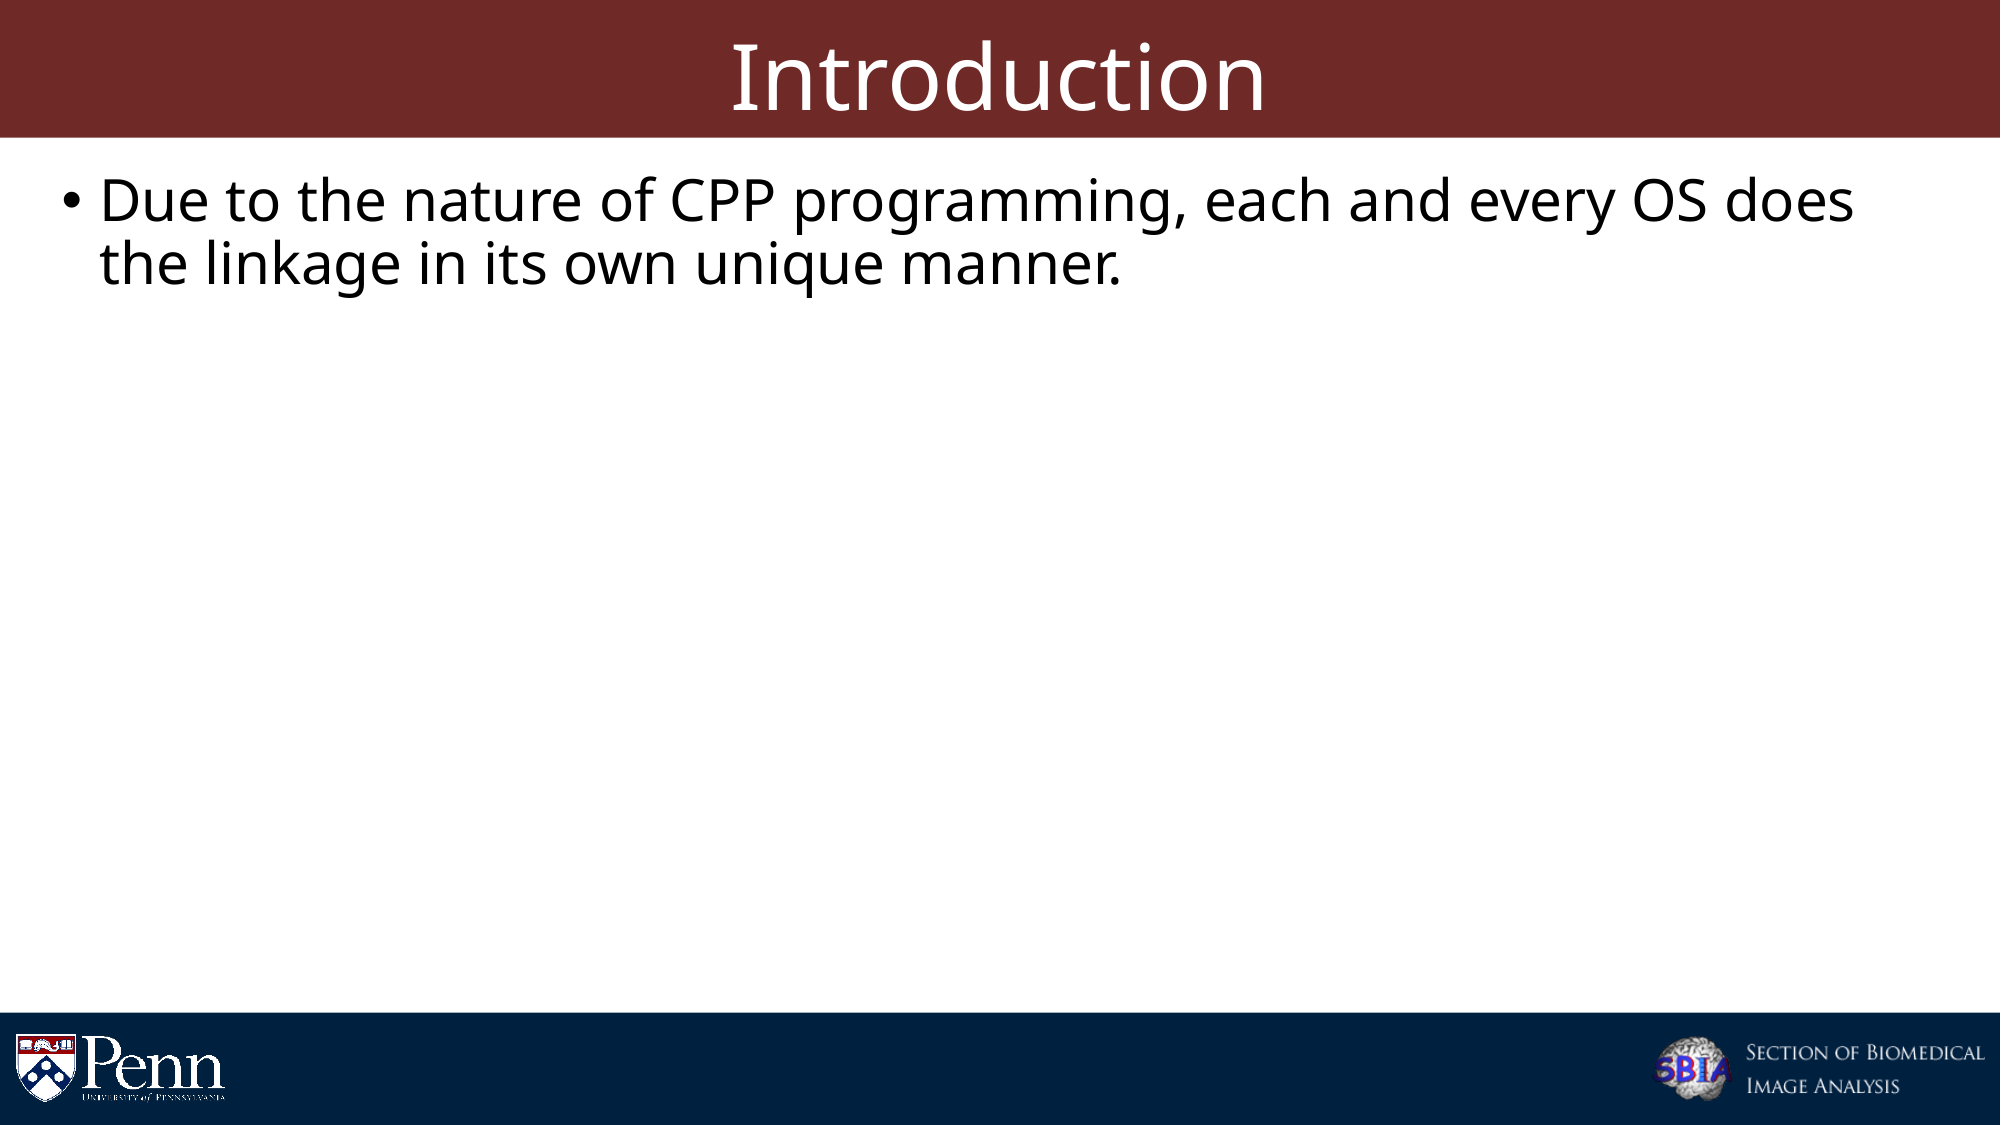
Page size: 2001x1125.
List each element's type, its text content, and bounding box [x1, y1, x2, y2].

picture [1652, 1035, 1985, 1102]
picture [16, 1034, 225, 1103]
list Due to the nature of CPP programming, each and every OS does the linkage in its own unique manner. [46, 164, 1954, 988]
title Introduction [46, 0, 1954, 138]
